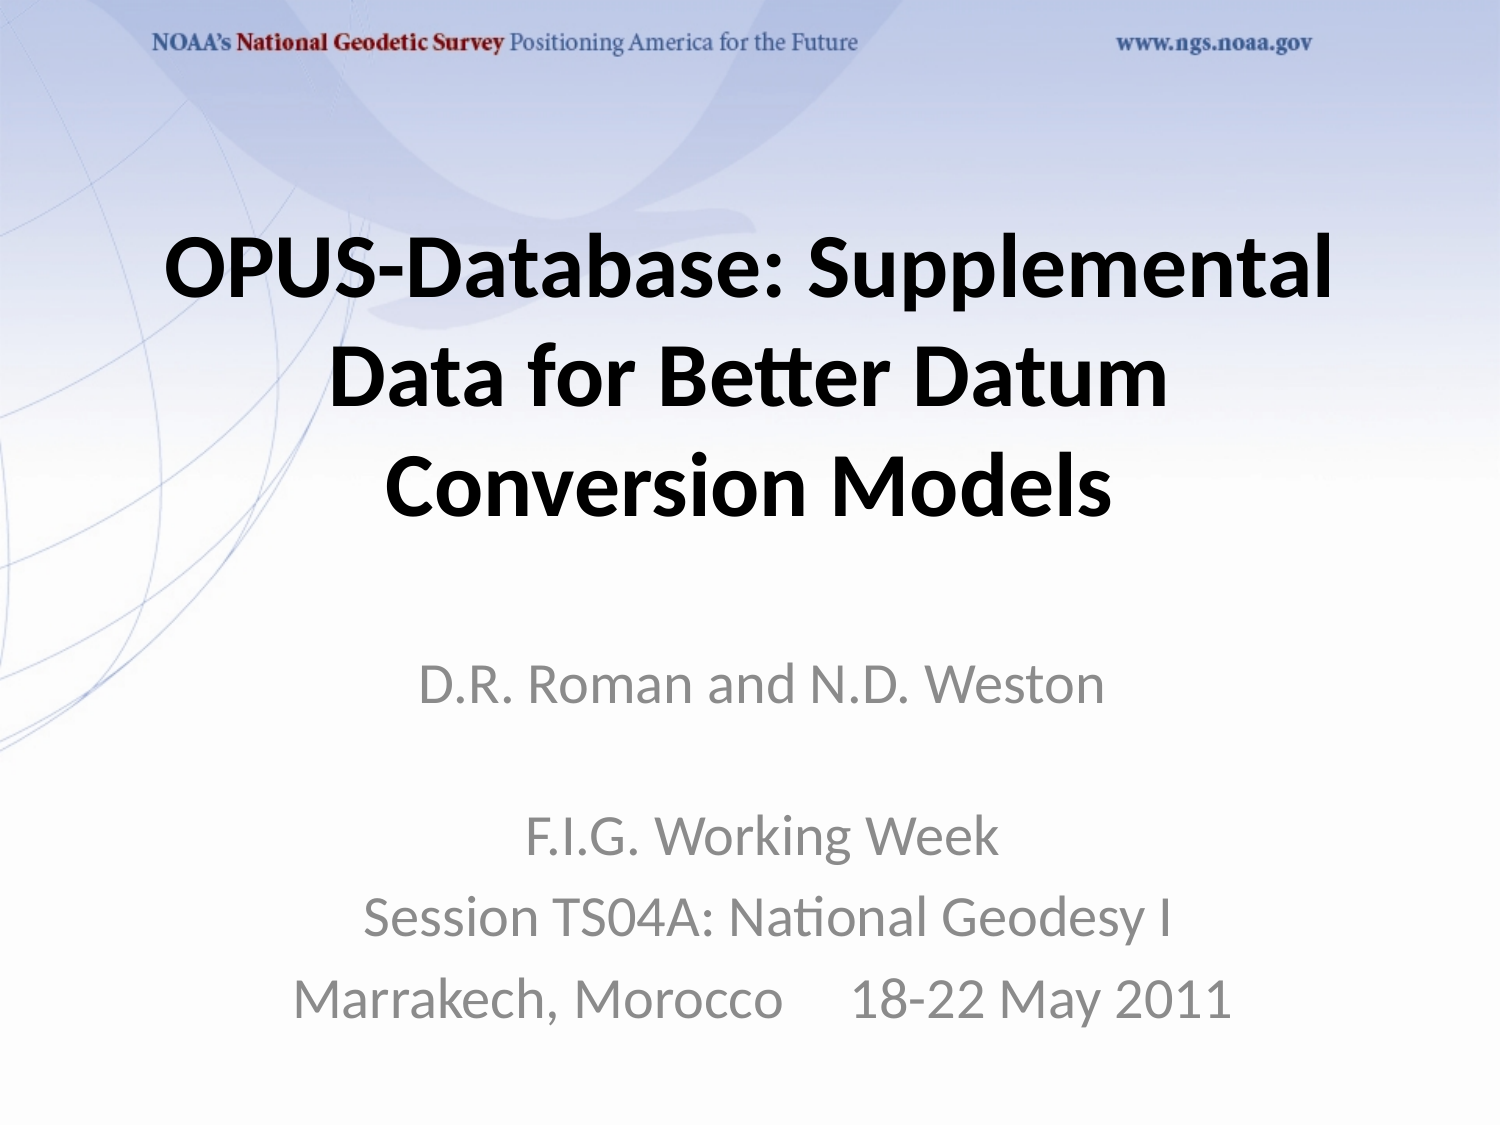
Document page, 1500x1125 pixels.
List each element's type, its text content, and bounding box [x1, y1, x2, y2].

title OPUS-Database: Supplemental Data for Better Datum Conversion Models [112, 149, 1388, 591]
picture [0, 0, 1500, 1125]
subtitle D.R. Roman and N.D. Weston F.I.G. Working Week Session TS04A: National Geodesy I Marrakech, Morocco 18-22 May 2011 [124, 637, 1401, 926]
